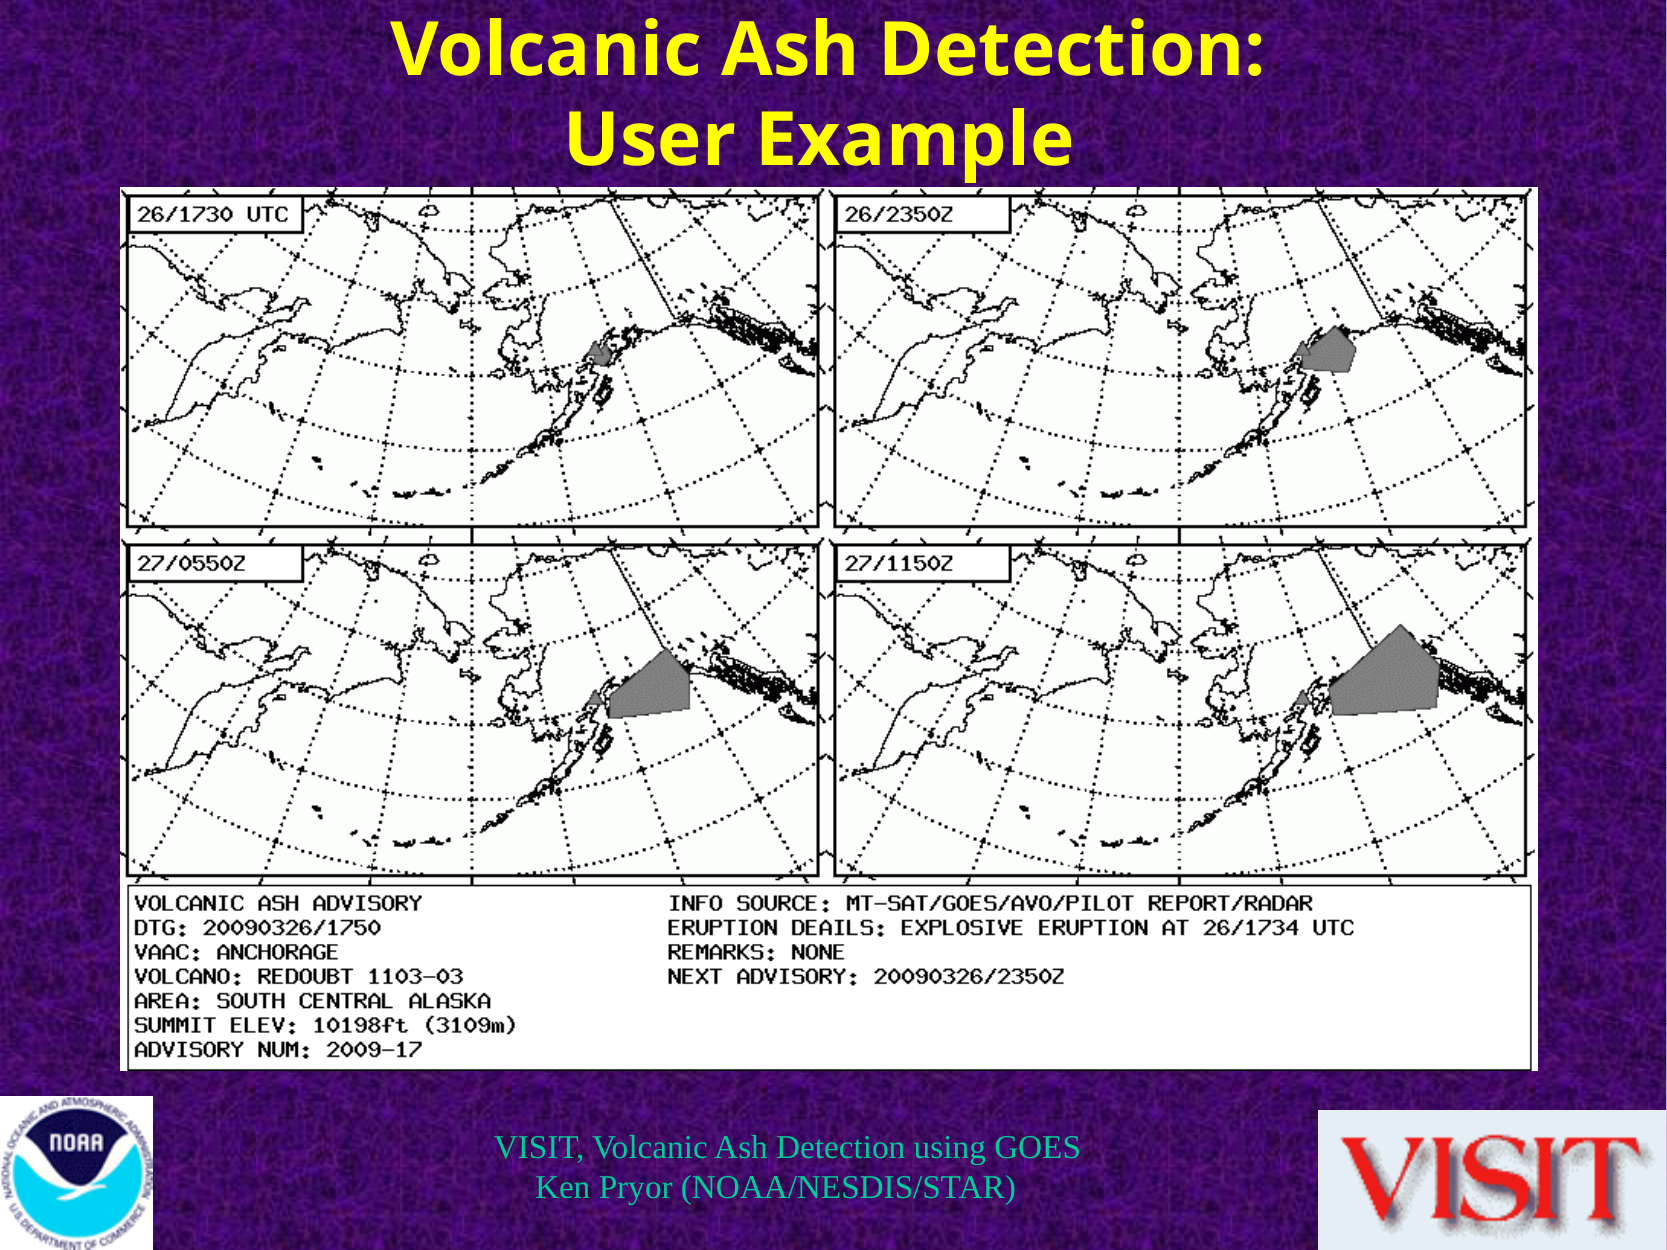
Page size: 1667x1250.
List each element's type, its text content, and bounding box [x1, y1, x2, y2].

title Volcanic Ash Detection: User Example [120, 36, 1538, 186]
picture [0, 0, 1667, 1250]
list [120, 186, 1538, 1071]
